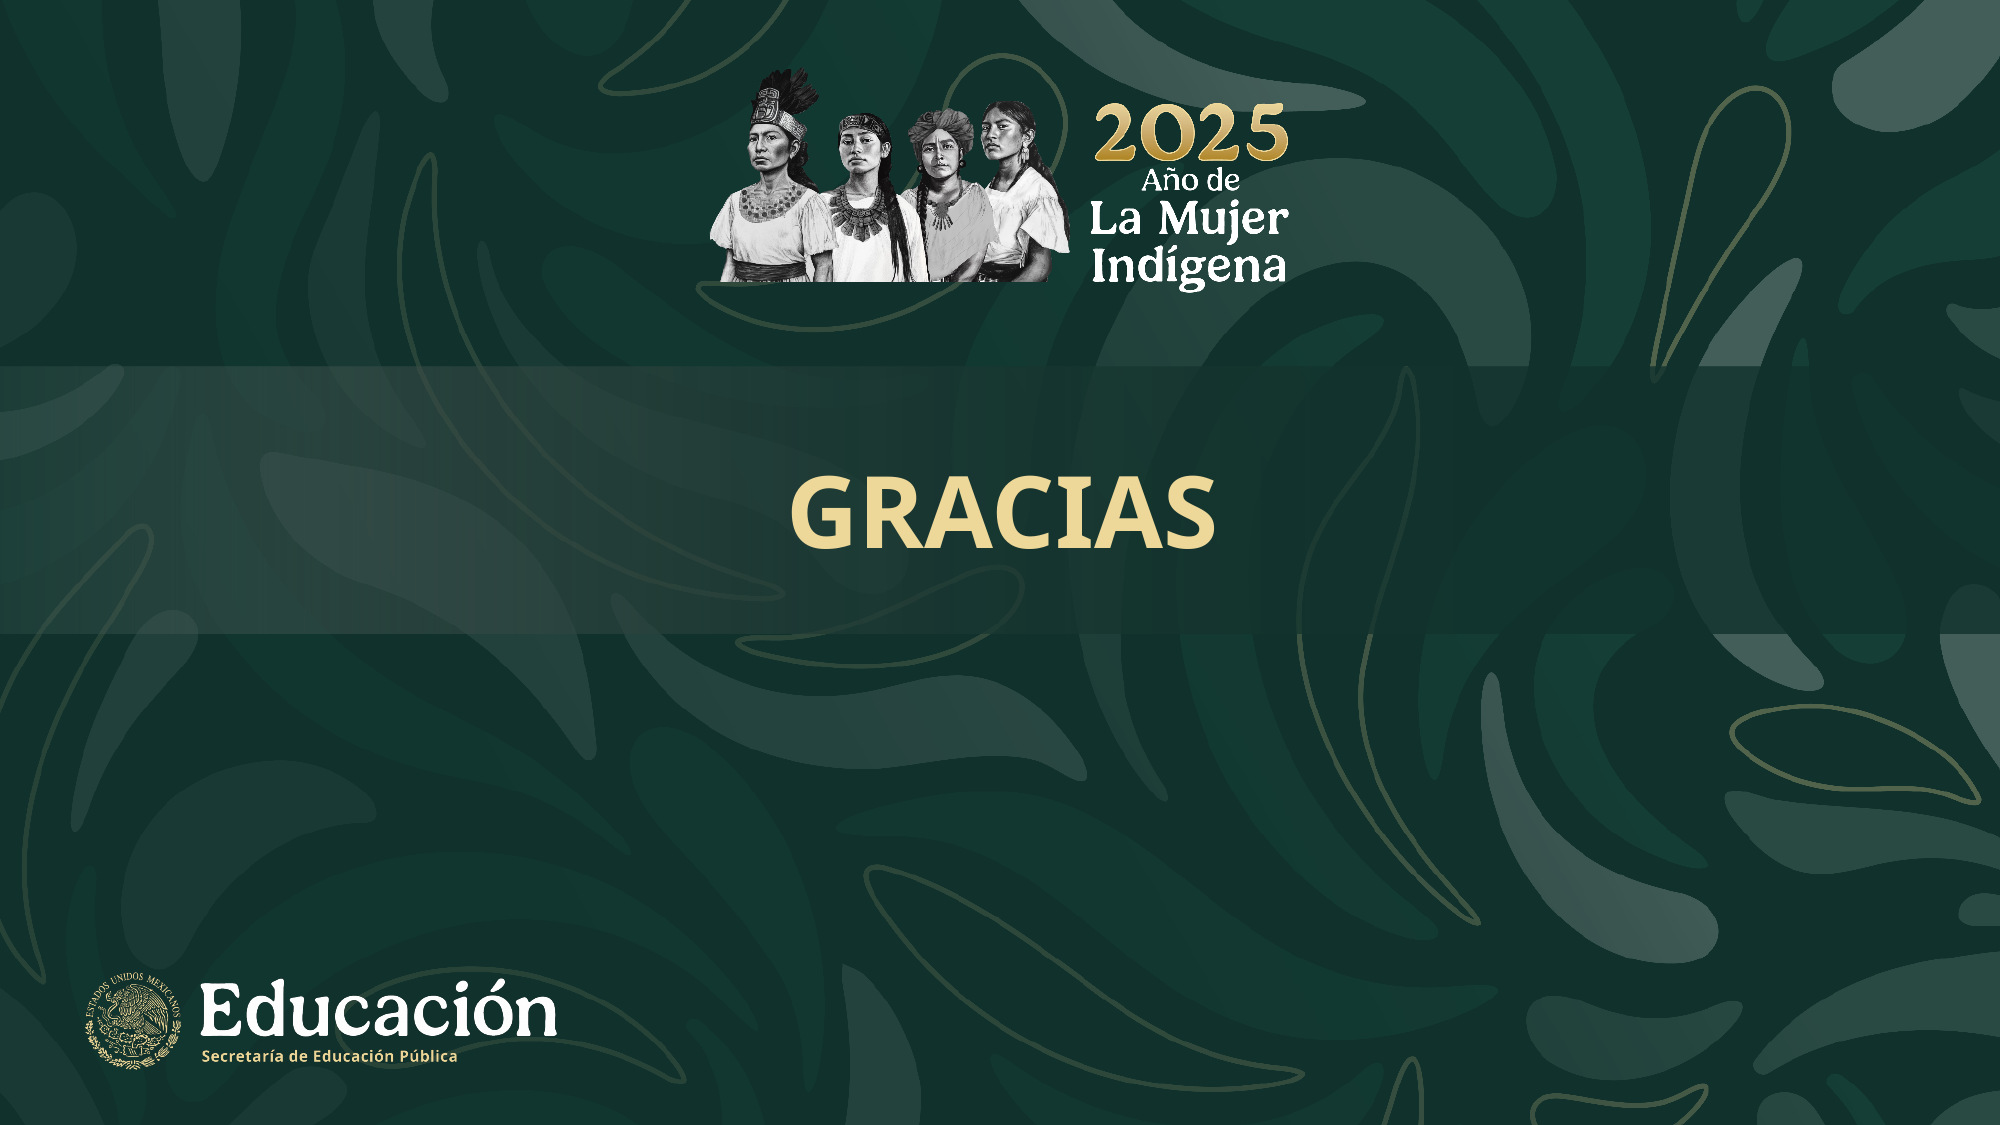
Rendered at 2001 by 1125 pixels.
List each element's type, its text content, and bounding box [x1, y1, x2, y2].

picture [0, 0, 2000, 1125]
text_box GRACIAS [171, 450, 1834, 543]
